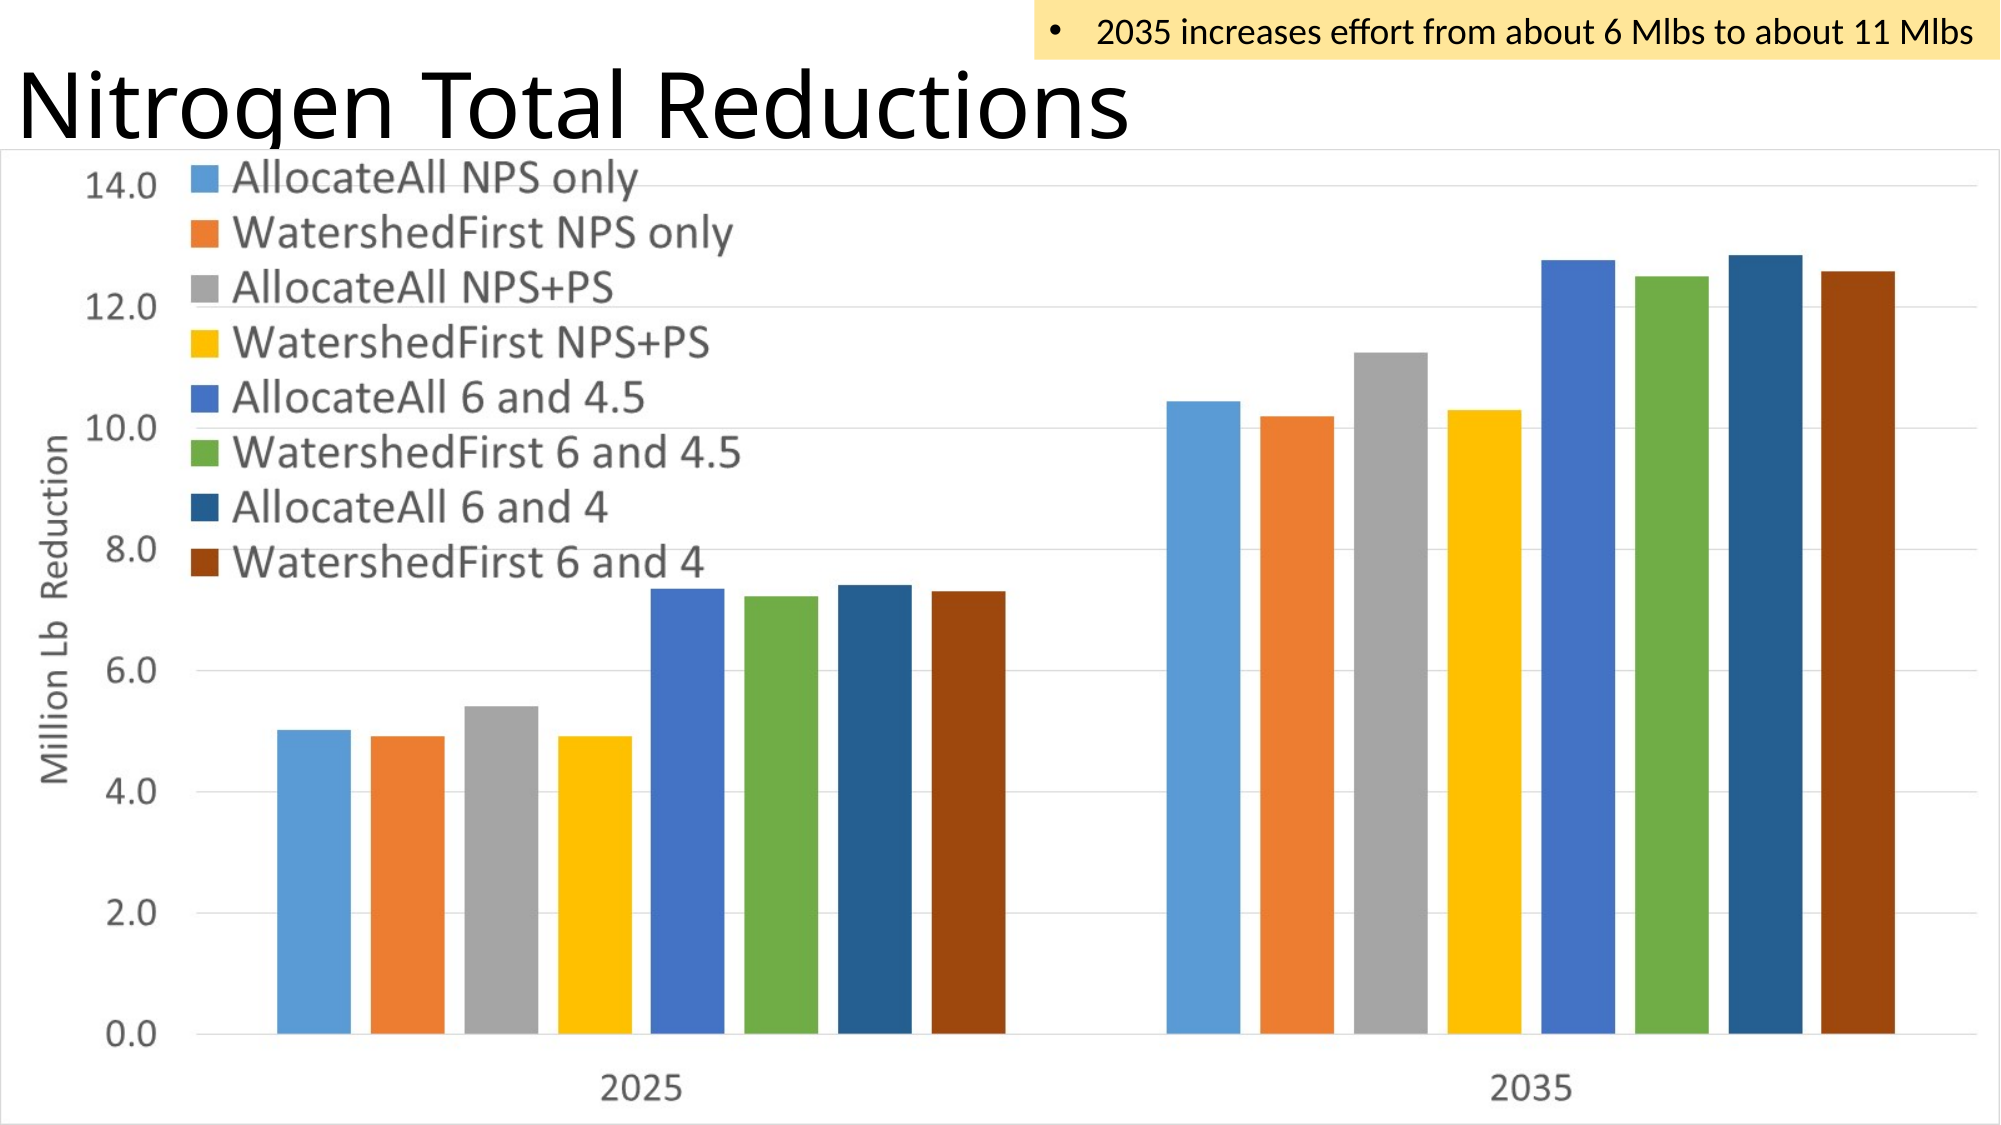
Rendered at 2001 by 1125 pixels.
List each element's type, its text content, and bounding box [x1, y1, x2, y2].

title Nitrogen Total Reductions [0, 0, 1725, 149]
text_box 2035 increases effort from about 6 Mlbs to about 11 Mlbs [1034, 0, 2000, 60]
picture [0, 149, 2000, 1125]
